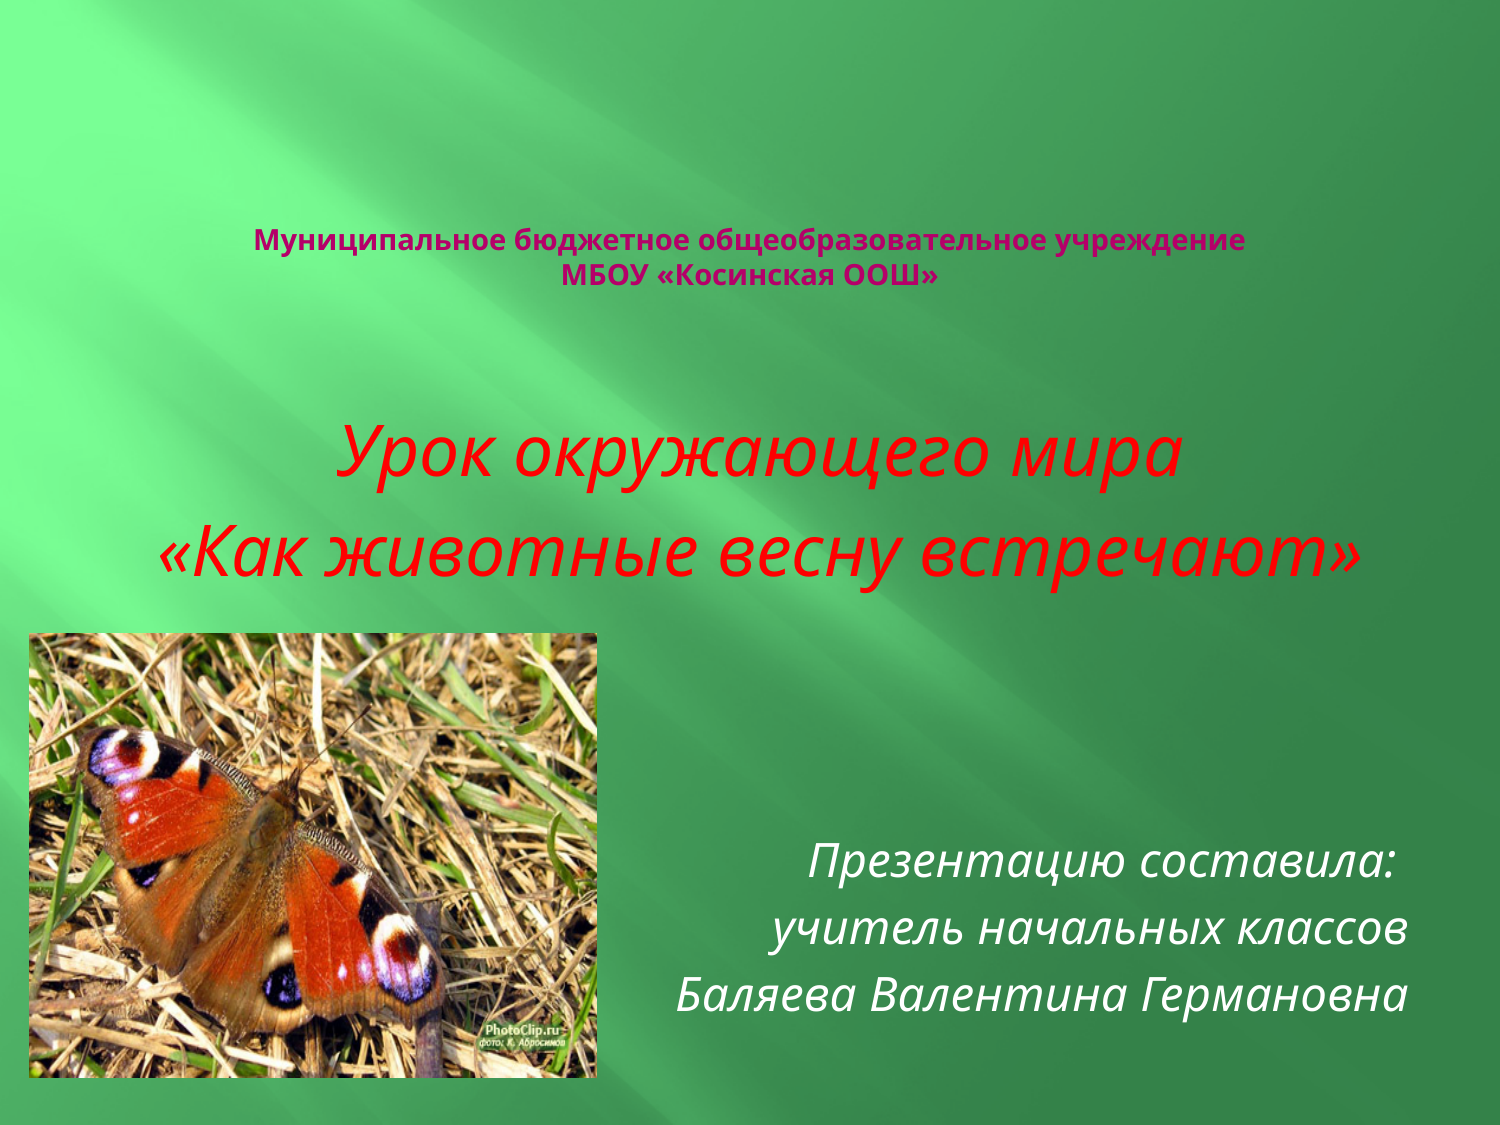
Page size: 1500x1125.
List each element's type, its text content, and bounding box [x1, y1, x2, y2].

title Муниципальное бюджетное общеобразовательное учреждение МБОУ «Косинская ООШ» [75, 45, 1425, 397]
picture [29, 633, 597, 1078]
list Урок окружающего мира «Как животные весну встречают» Презентацию составила: учитель начальных классов Баляева Валентина Германовна [75, 397, 1425, 1035]
